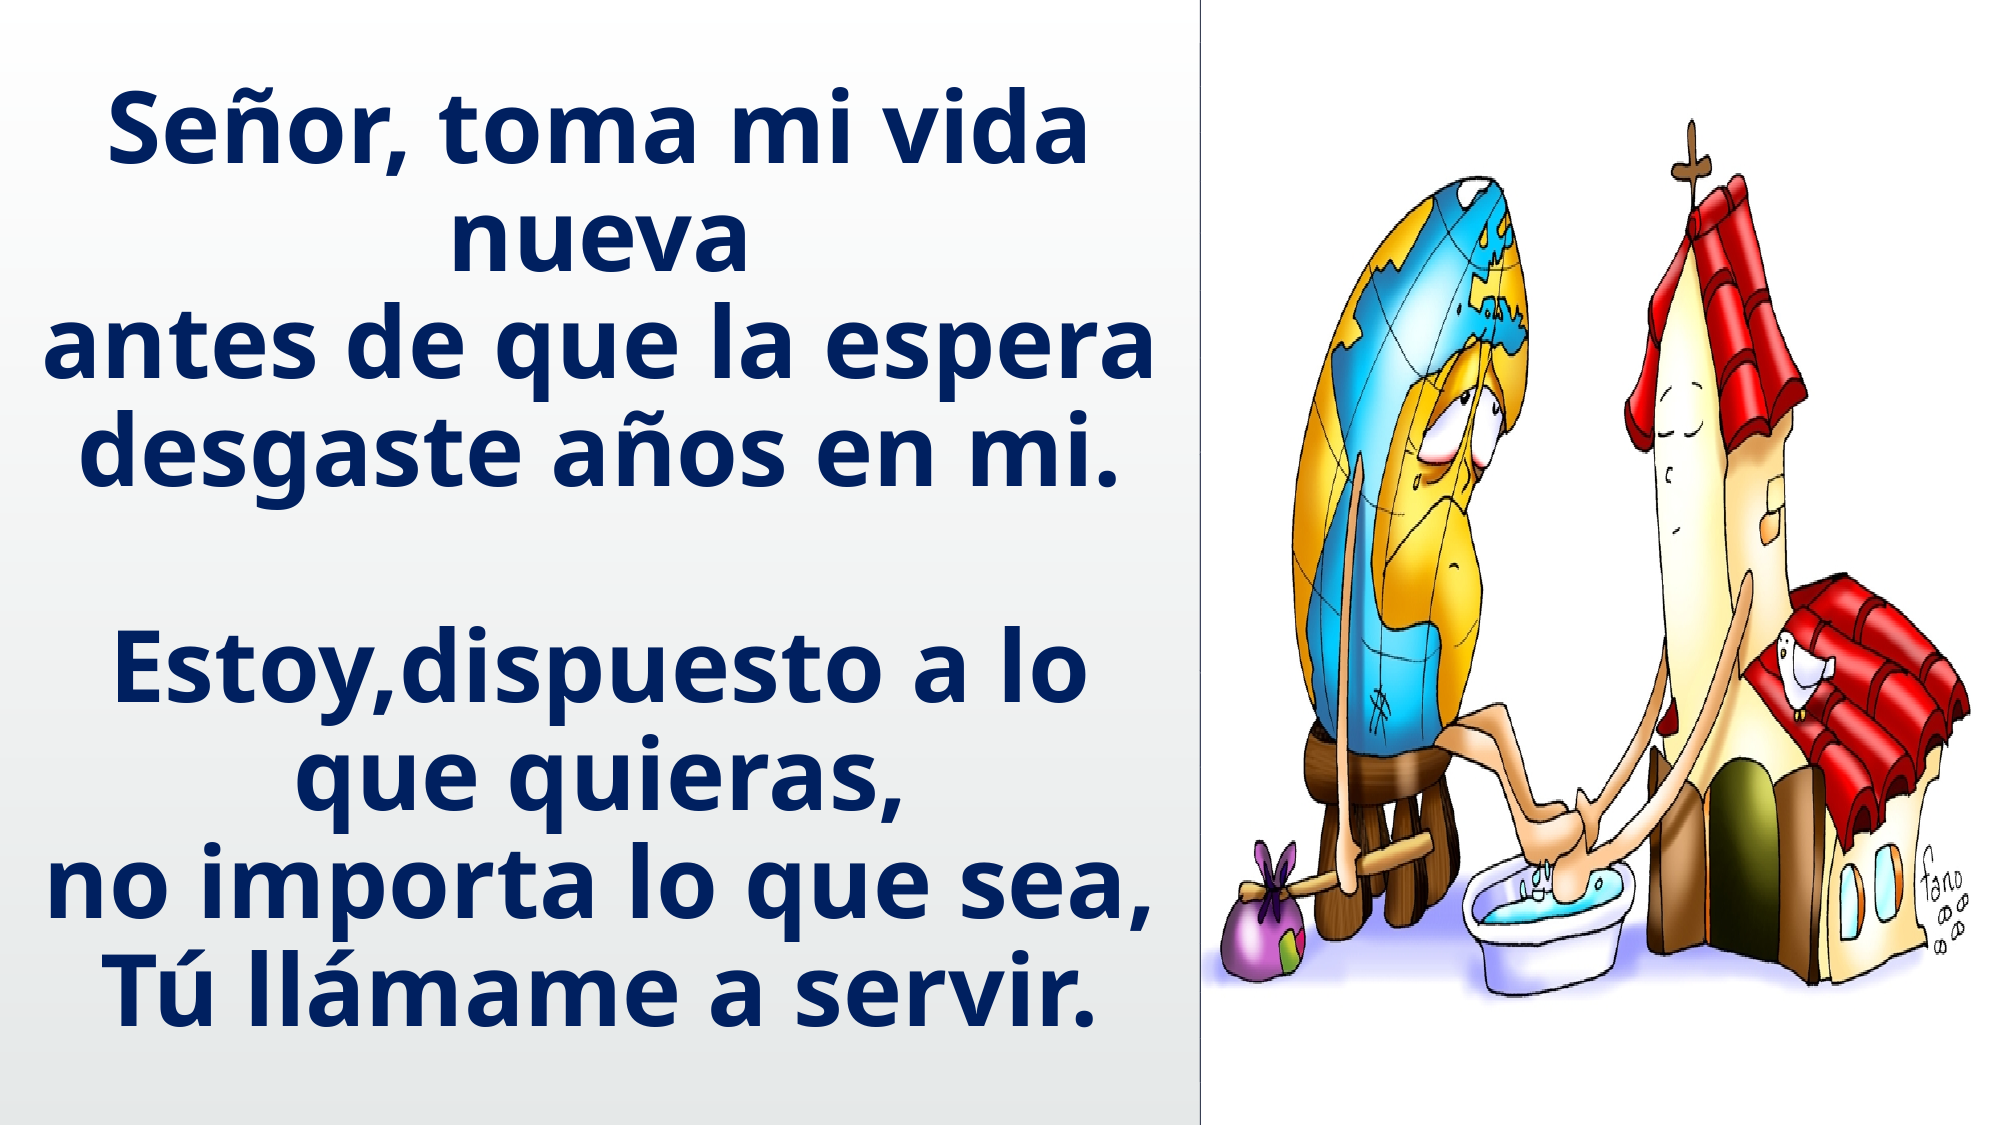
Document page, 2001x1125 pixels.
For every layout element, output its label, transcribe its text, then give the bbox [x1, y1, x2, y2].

picture [1200, 0, 2000, 1125]
title Señor, toma mi vida nueva antes de que la espera desgaste años en mi. Estoy,dispuesto a lo que quieras, no importa lo que sea, Tú llámame a servir. [0, 0, 1200, 1125]
